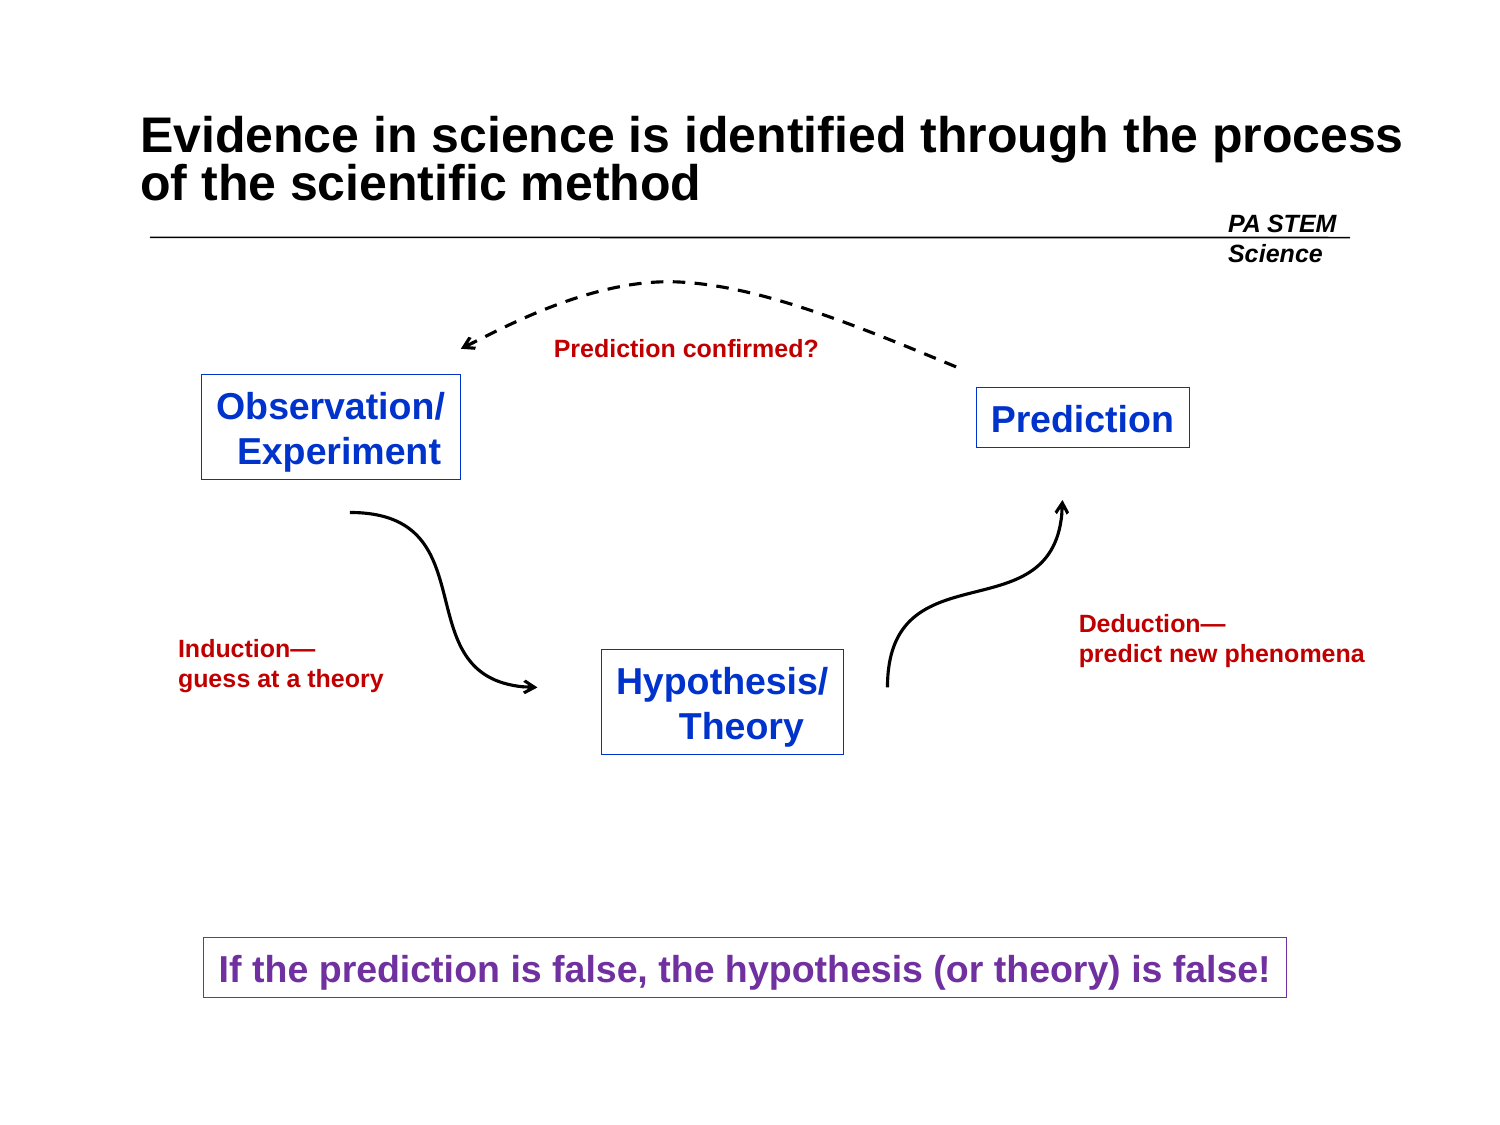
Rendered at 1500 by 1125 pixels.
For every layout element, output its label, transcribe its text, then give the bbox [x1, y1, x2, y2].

text_box Prediction [976, 387, 1190, 448]
text_box [460, 284, 957, 368]
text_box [149, 199, 1353, 276]
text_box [349, 512, 538, 688]
text_box Hypothesis/ Theory [601, 649, 844, 755]
title Evidence in science is identified through the process of the scientific method [124, 62, 1426, 263]
text_box Induction— guess at a theory [163, 624, 400, 700]
text_box Deduction— predict new phenomena [1073, 599, 1381, 675]
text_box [881, 506, 1069, 682]
text_box If the prediction is false, the hypothesis (or theory) is false! [203, 937, 1287, 998]
text_box Observation/ Experiment [201, 374, 461, 480]
text_box Prediction confirmed? [538, 324, 835, 370]
